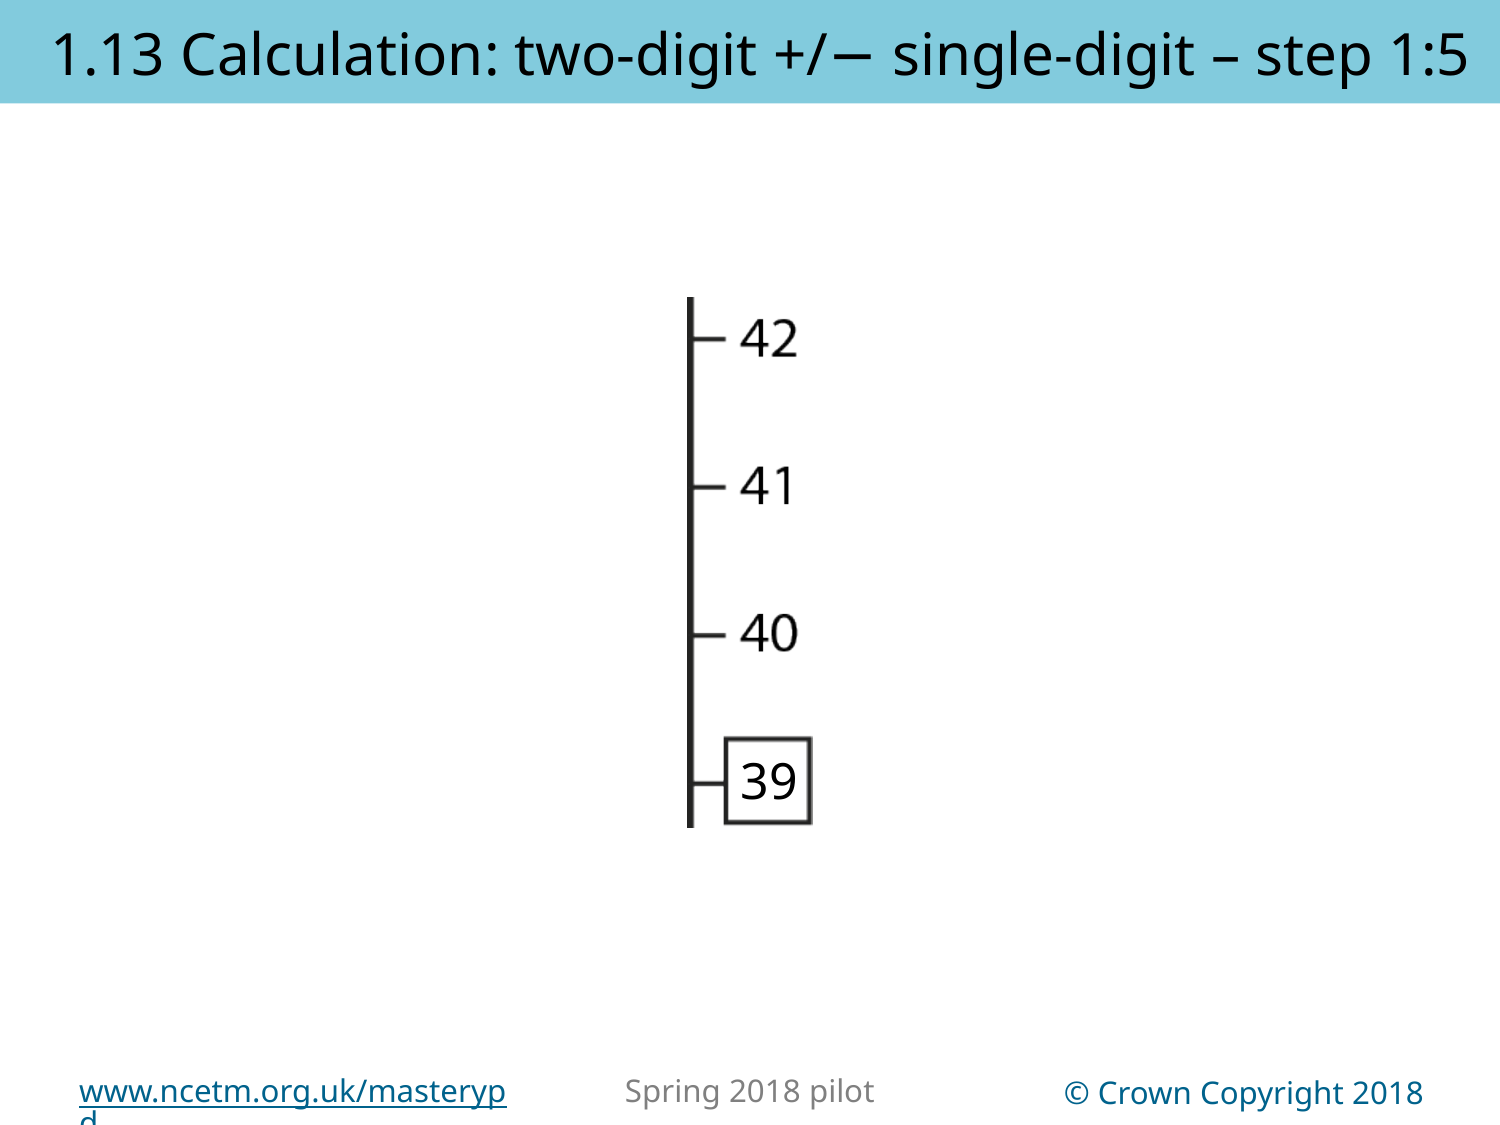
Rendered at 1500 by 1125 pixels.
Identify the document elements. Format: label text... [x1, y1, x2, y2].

list 1.13 Calculation: two-digit +/− single-digit – step 1:5 [0, 0, 1500, 104]
picture [687, 297, 813, 828]
